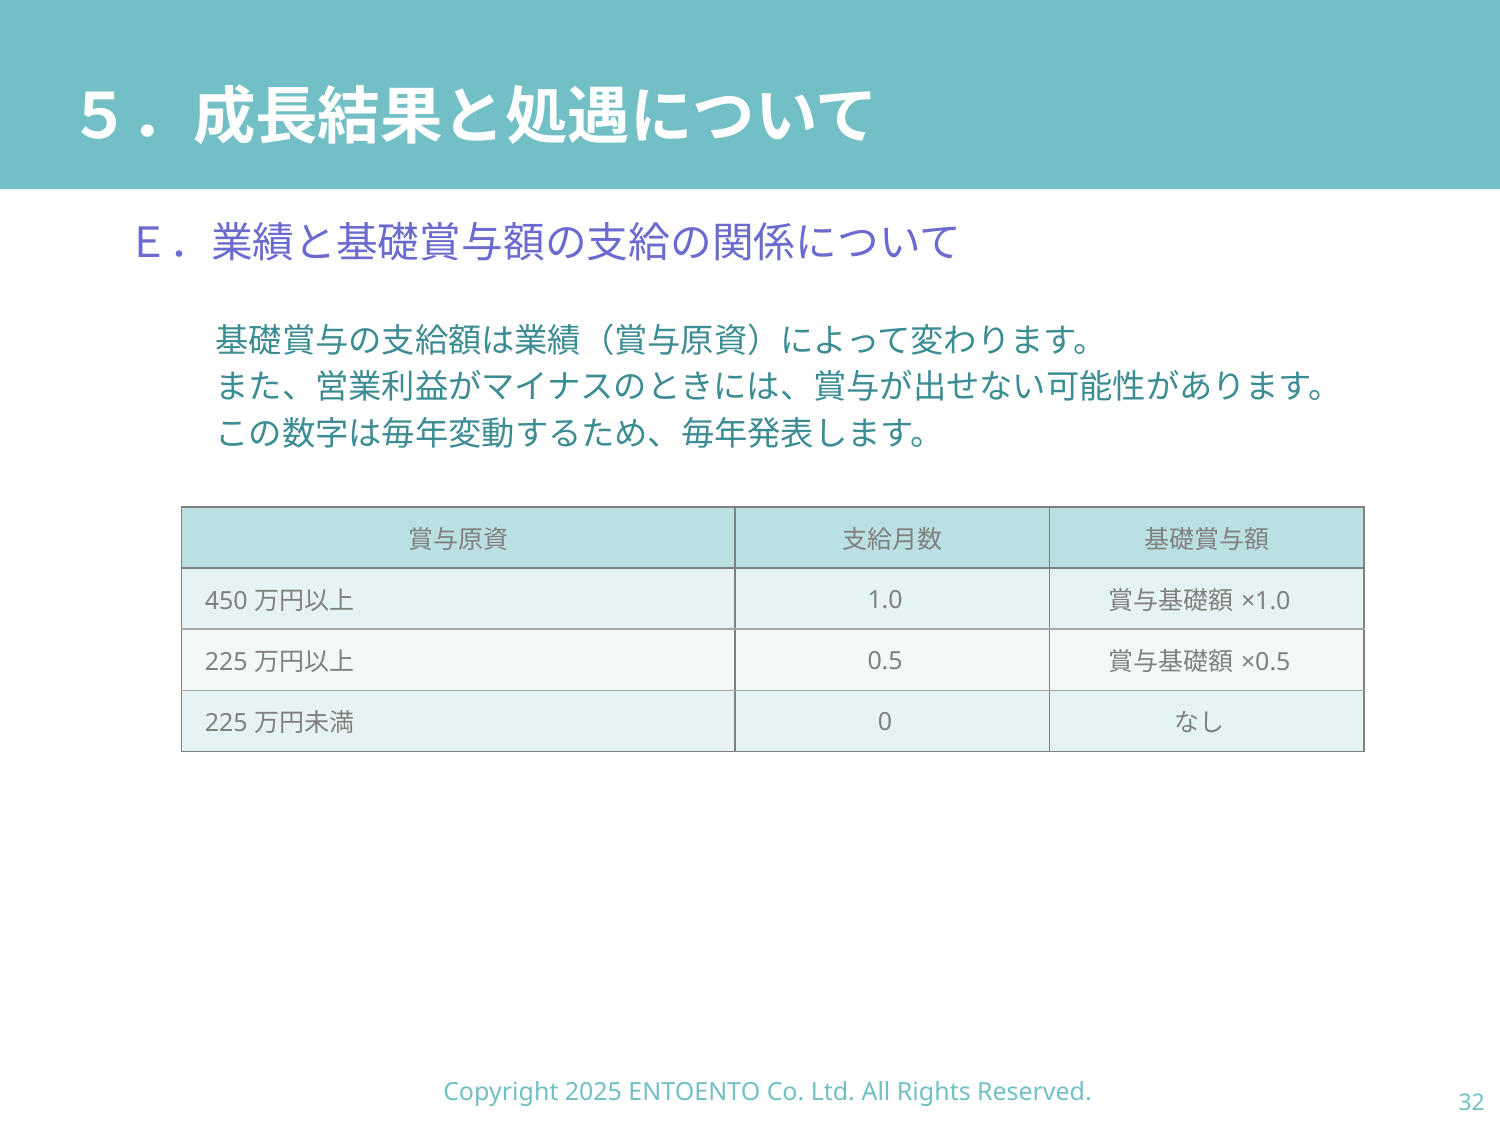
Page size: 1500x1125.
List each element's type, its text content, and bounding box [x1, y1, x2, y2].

table_cell 450万円以上 [182, 569, 734, 628]
table_cell 225万円未満 [182, 691, 734, 751]
table_cell 賞与基礎額×0.5 [1050, 630, 1363, 690]
table_cell なし [1050, 691, 1363, 751]
table_cell 1.0 [736, 569, 1049, 628]
table_header 基礎賞与額 [1050, 508, 1363, 567]
table_cell 0 [736, 691, 1049, 751]
list Ｅ．業績と基礎賞与額の支給の関係について 基礎賞与の支給額は業績（賞与原資）によって変わります。 また、営業利益がマイナスのときには、賞与が出せない可能性があります。 この数字は毎年変動するため、毎年発表します。 [112, 208, 1388, 1012]
table_cell 225万円以上 [182, 630, 734, 690]
table_header 賞与原資 [182, 508, 734, 567]
table_header 支給月数 [736, 508, 1049, 567]
title ５．成長結果と処遇について [53, 42, 1388, 185]
table_cell 0.5 [736, 630, 1049, 690]
slide_number 31 [1187, 1079, 1500, 1123]
footer Copyright 2025 ENTOENTO Co. Ltd. All Rights Reserved. [206, 1067, 1331, 1123]
table_cell 賞与基礎額×1.0 [1050, 569, 1363, 628]
